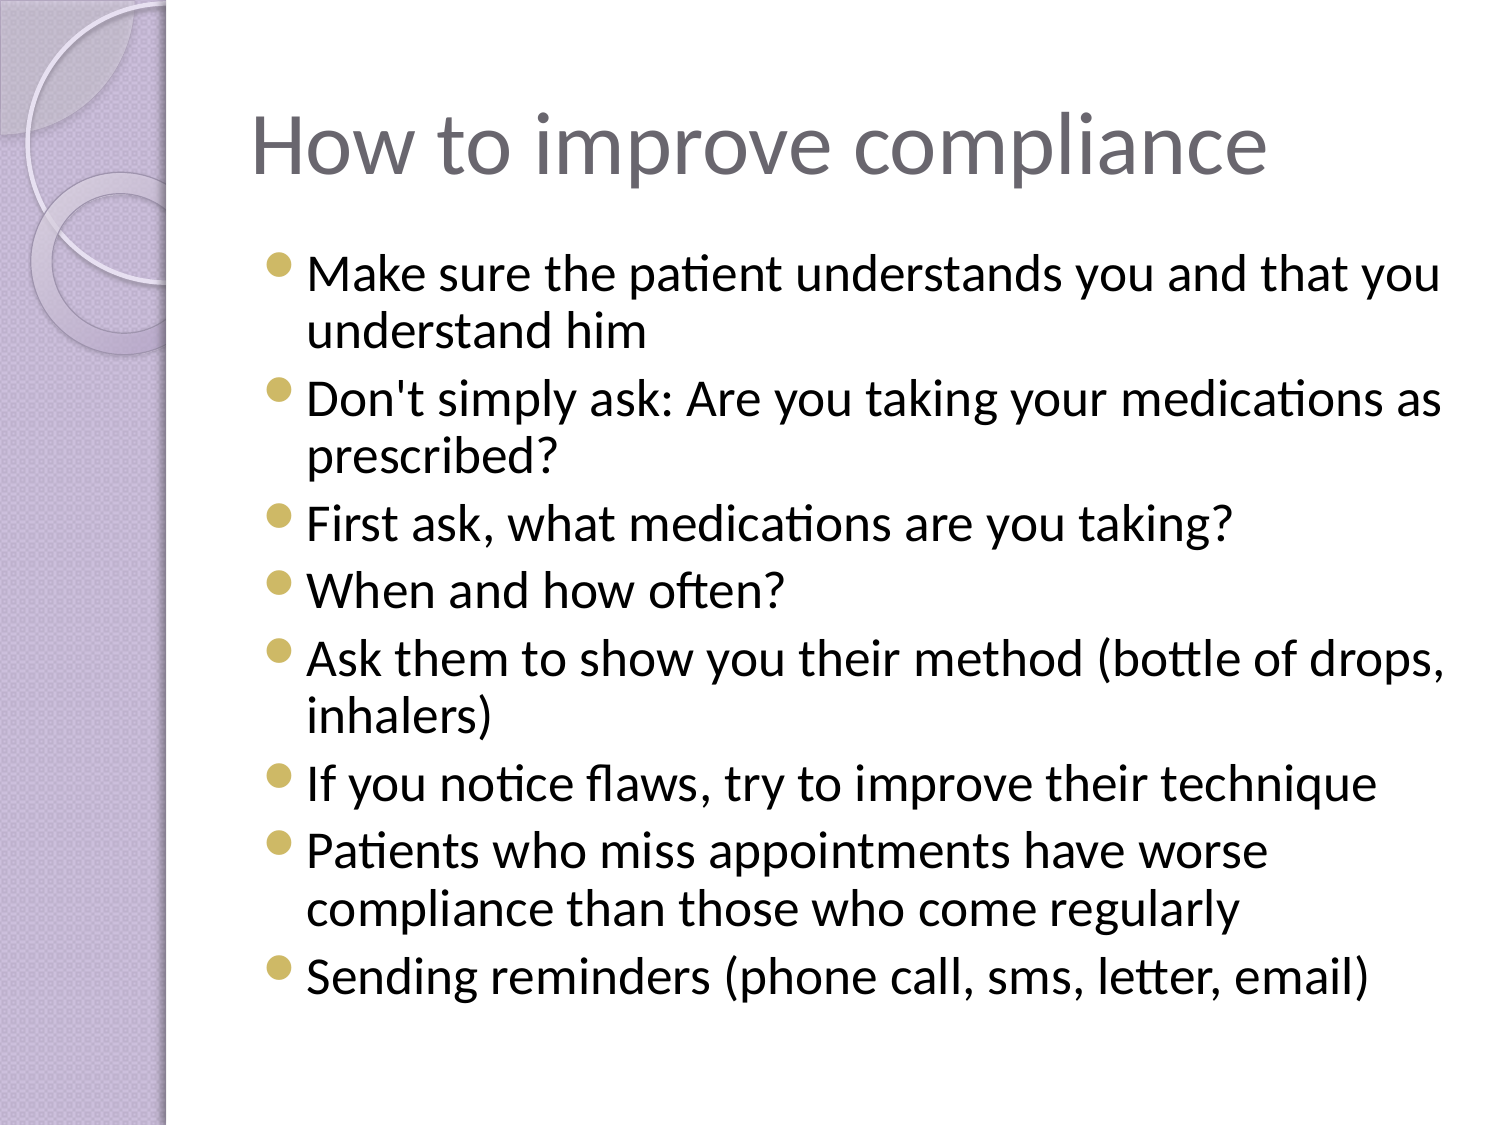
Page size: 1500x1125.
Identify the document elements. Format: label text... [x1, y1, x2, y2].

list Make sure the patient understands you and that you understand him Don't simply ask: Are you taking your medications as prescribed? First ask, what medications are you taking? When and how often? Ask them to show you their method (bottle of drops, inhalers) If you notice flaws, try to improve their technique Patients who miss appointments have worse compliance than those who come regularly Sending reminders (phone call, sms, letter, email) [235, 237, 1466, 1025]
title How to improve compliance [235, 45, 1466, 233]
